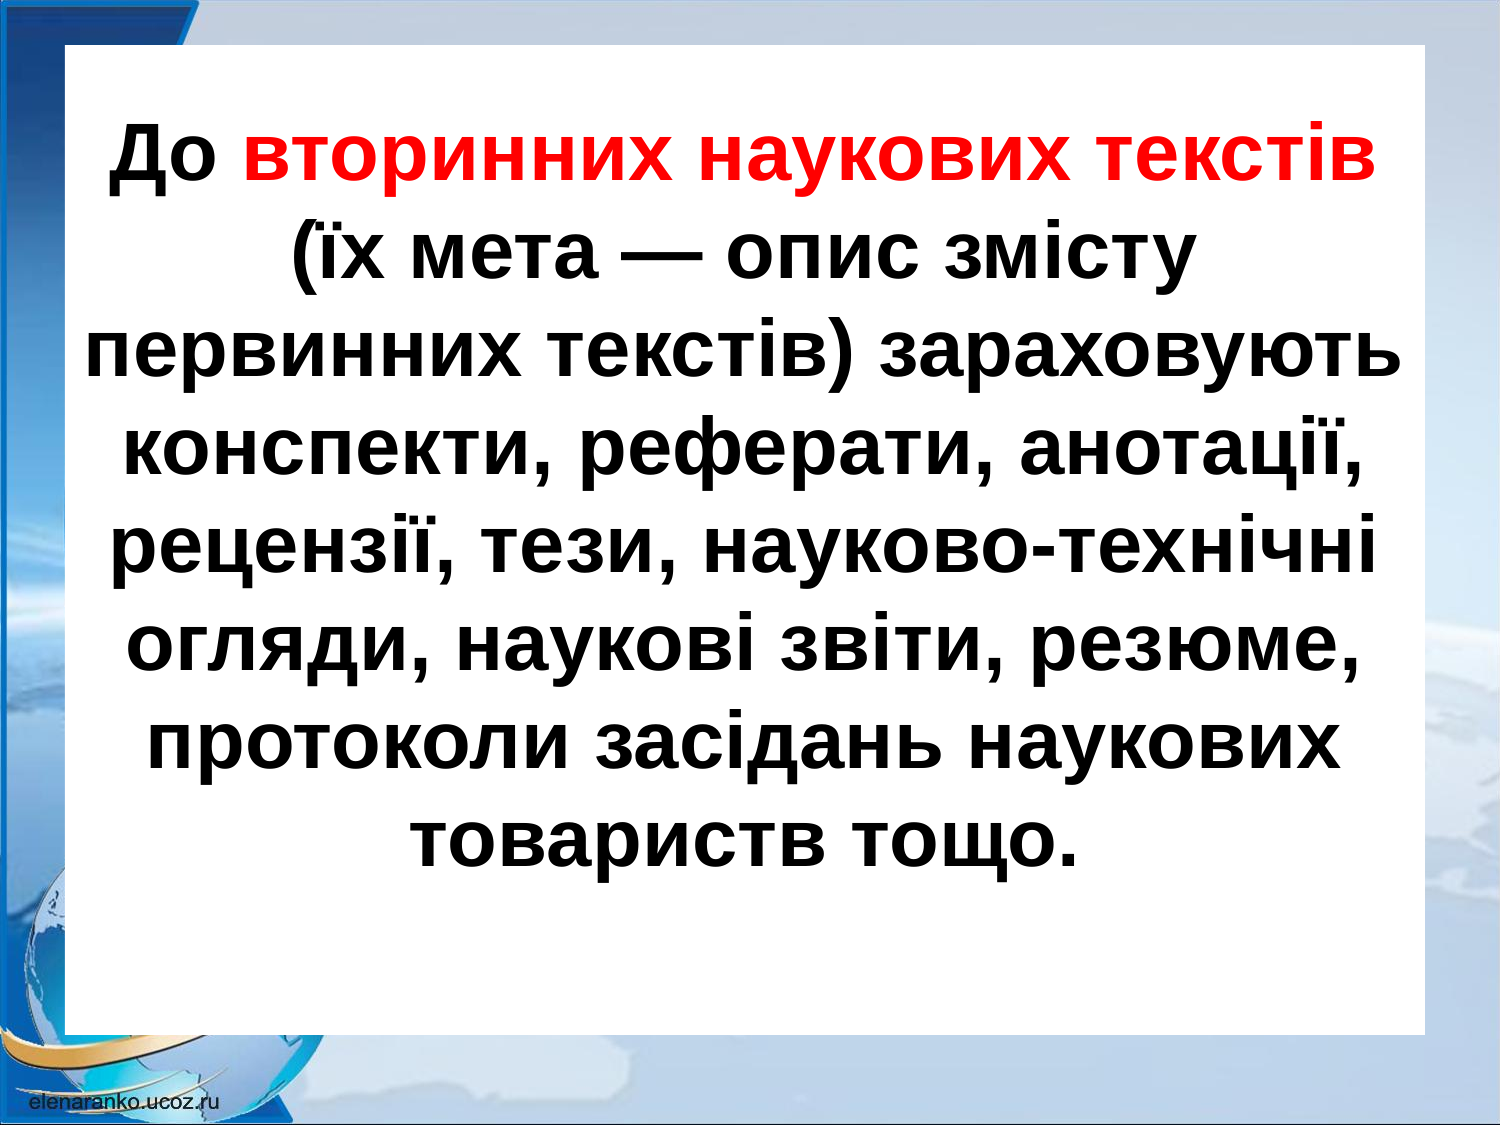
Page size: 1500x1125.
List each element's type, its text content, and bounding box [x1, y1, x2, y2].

title До вторинних наукових текстів (їх мета — опис змісту первинних текстів) зараховують конспекти, реферати, анотації, рецензії, тези, науково-технічні огляди, наукові звіти, резюме, протоколи засідань наукових товариств тощо. [64, 45, 1425, 1035]
picture [0, 0, 1500, 1125]
